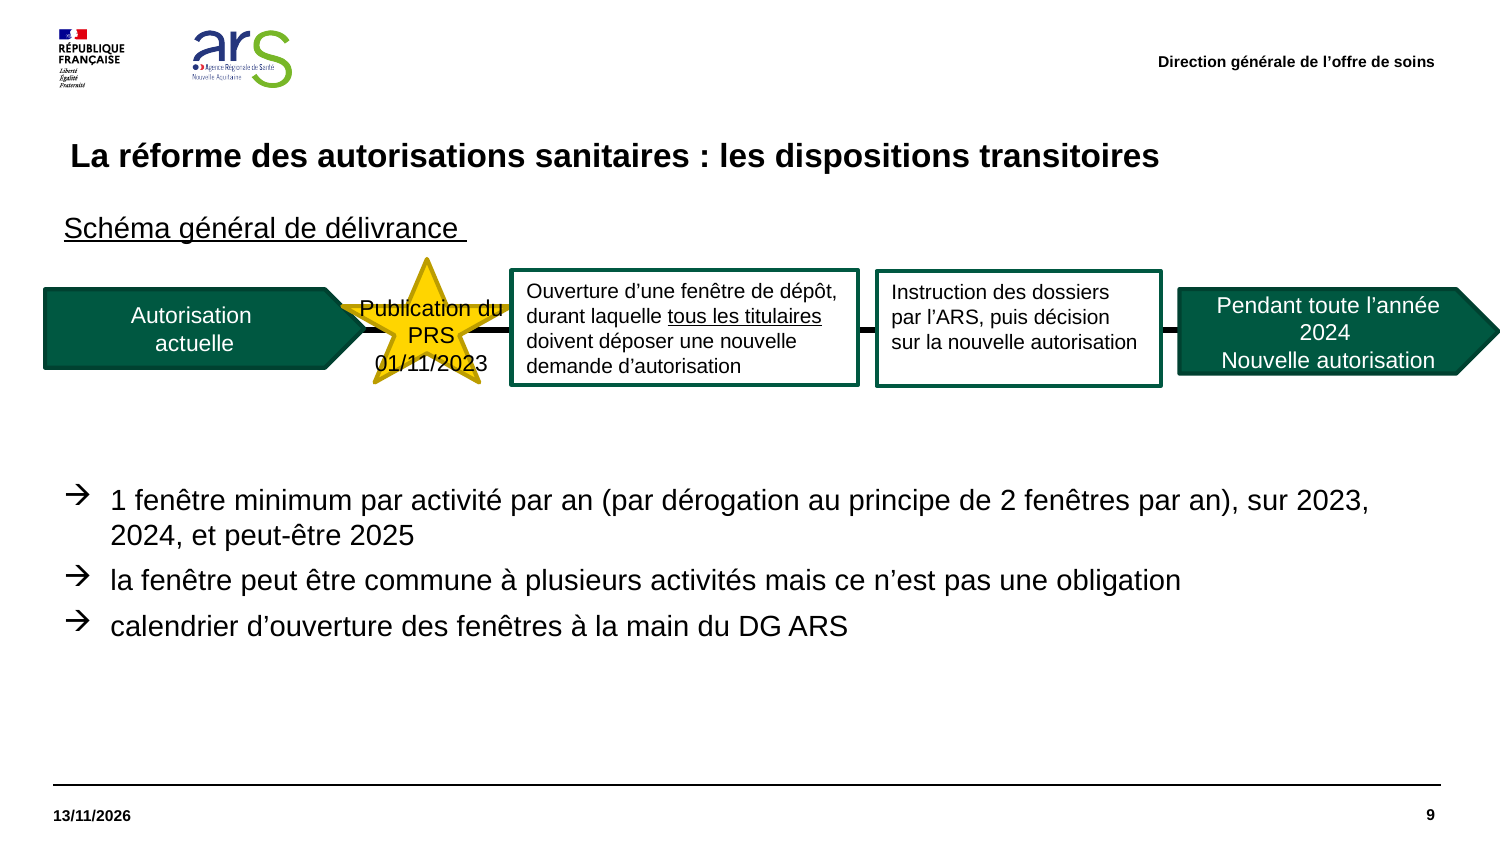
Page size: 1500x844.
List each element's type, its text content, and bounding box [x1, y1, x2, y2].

footer Direction générale de l’offre de soins [470, 32, 1436, 92]
text_box Instruction des dossiers par l’ARS, puis décision sur la nouvelle autorisation [875, 269, 1163, 329]
slide_number 9 [1213, 784, 1436, 844]
text_box Publication du PRS 01/11/2023 [340, 286, 509, 329]
picture [192, 30, 292, 88]
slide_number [53, 815, 246, 844]
text_box [413, 256, 441, 286]
text_box Autorisation actuelle [43, 287, 340, 370]
text_box Instruction des dossiers par l’ARS, puis décision sur la nouvelle autorisation [875, 339, 1163, 388]
list Schéma général de délivrance 1 fenêtre minimum par activité par an (par dérogation au principe de 2 fenêtres par an), sur 2023, 2024, et peut-être 2025 la fenêtre peut être commune à plusieurs activités mais ce n’est pas une obligation calendrier d’ouverture des fenêtres à la main du DG ARS [48, 339, 1431, 815]
text_box Pendant toute l’année 2024 Nouvelle autorisation [1177, 287, 1500, 376]
title La réforme des autorisations sanitaires : les dispositions transitoires [53, 112, 1436, 201]
picture [47, 17, 136, 107]
text_box Ouverture d’une fenêtre de dépôt, durant laquelle tous les titulaires doivent déposer une nouvelle demande d’autorisation [509, 268, 860, 329]
text_box Ouverture d’une fenêtre de dépôt, durant laquelle tous les titulaires doivent déposer une nouvelle demande d’autorisation [509, 339, 860, 387]
text_box Publication du PRS 01/11/2023 [340, 339, 509, 384]
list Schéma général de délivrance 1 fenêtre minimum par activité par an (par dérogation au principe de 2 fenêtres par an), sur 2023, 2024, et peut-être 2025 la fenêtre peut être commune à plusieurs activités mais ce n’est pas une obligation calendrier d’ouverture des fenêtres à la main du DG ARS [48, 209, 1431, 327]
